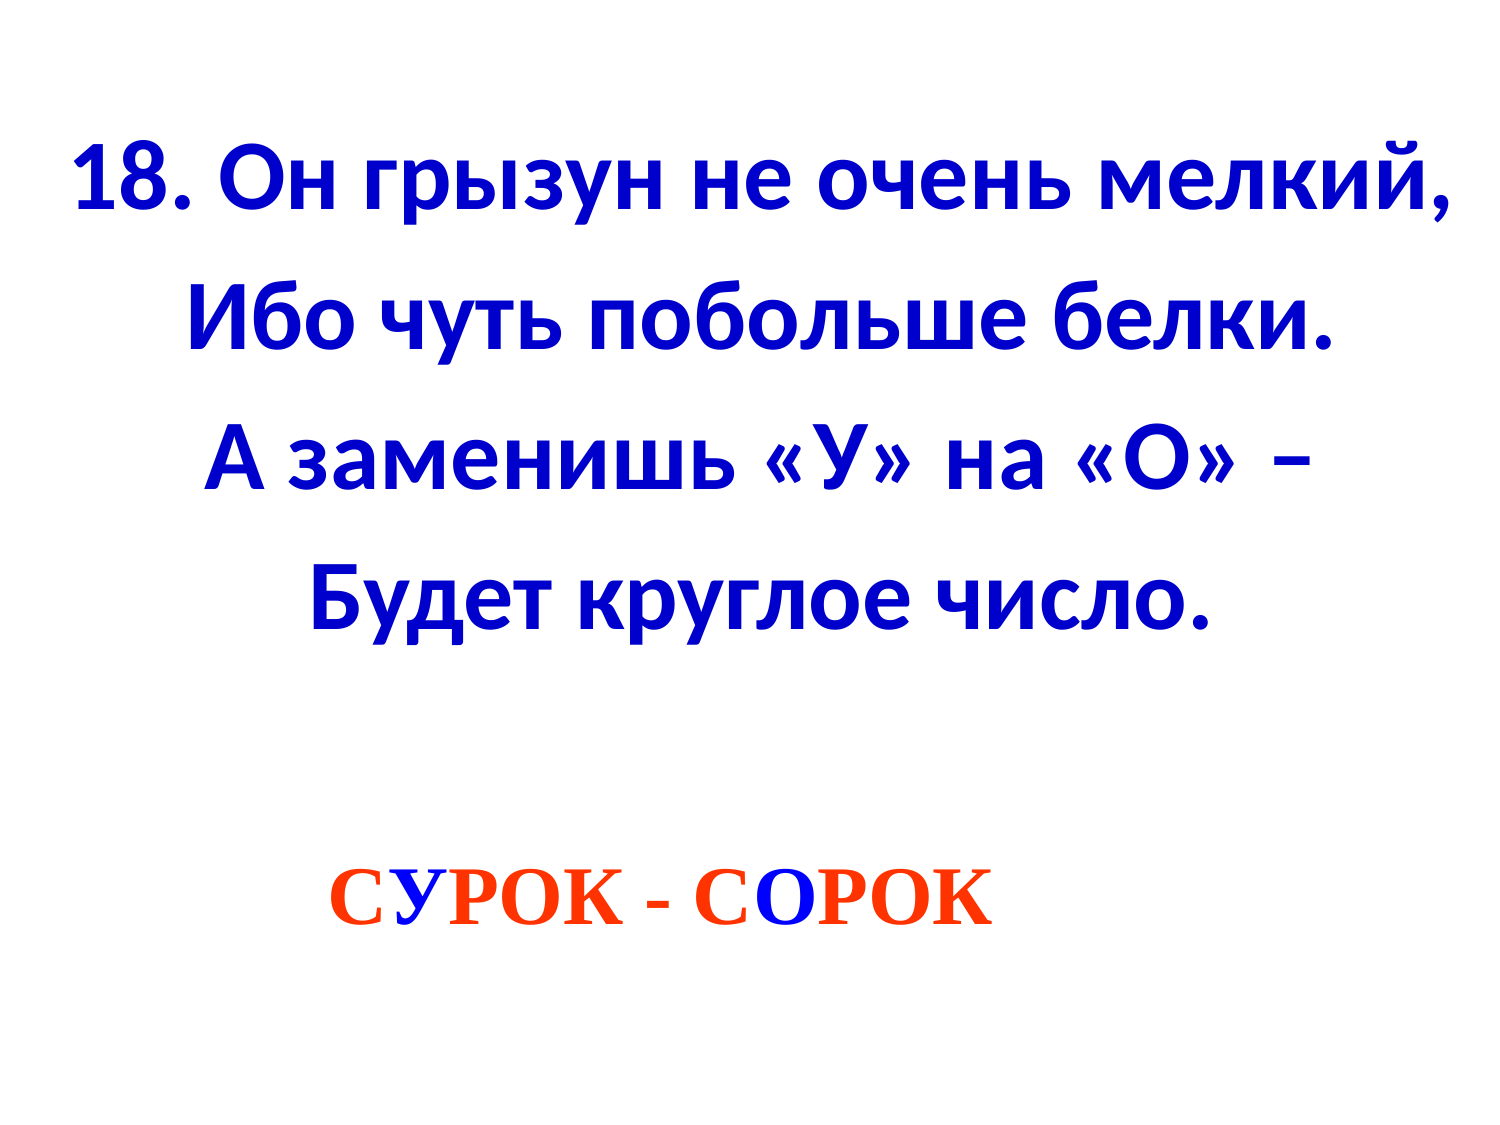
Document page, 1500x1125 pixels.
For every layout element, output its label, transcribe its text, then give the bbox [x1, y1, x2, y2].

text_box СУРОК - СОРОК [312, 834, 1152, 949]
list 18. Он грызун не очень мелкий, Ибо чуть побольше белки. А заменишь «У» на «О» – Будет круглое число. [41, 101, 1483, 587]
